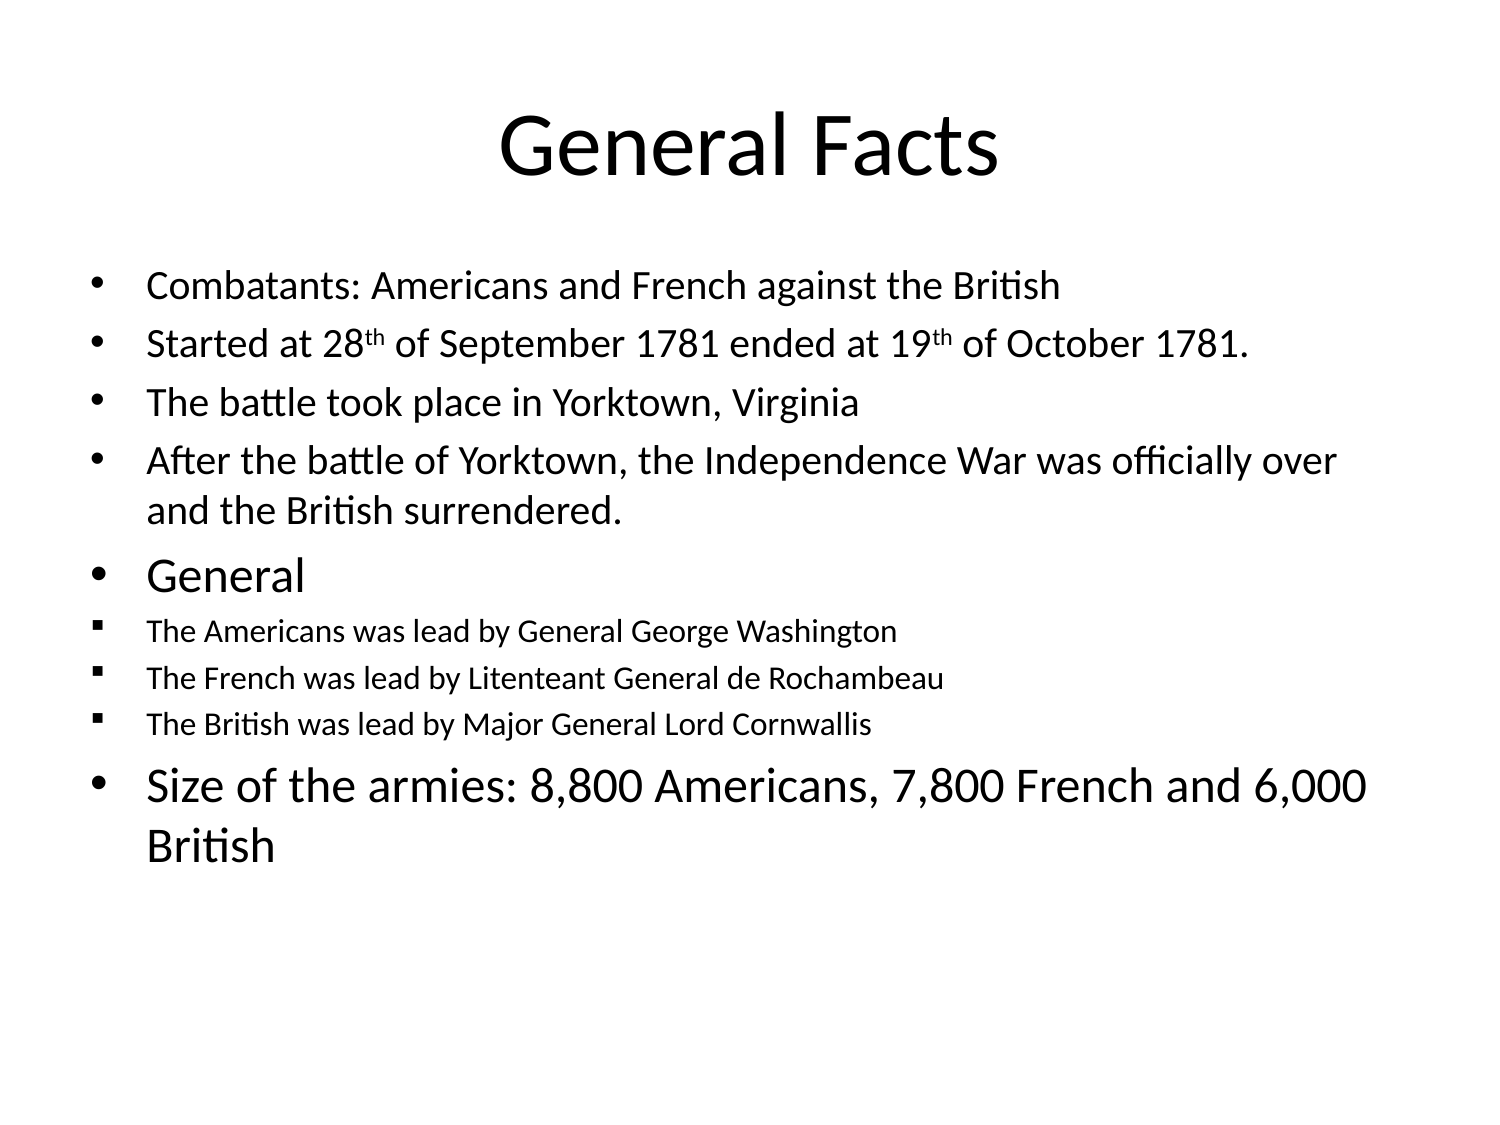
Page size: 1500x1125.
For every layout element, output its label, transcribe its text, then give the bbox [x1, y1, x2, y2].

title General Facts [75, 45, 1425, 233]
list Combatants: Americans and French against the British Started at 28th of September 1781 ended at 19th of October 1781. The battle took place in Yorktown, Virginia After the battle of Yorktown, the Independence War was officially over and the British surrendered. General The Americans was lead by General George Washington The French was lead by Litenteant General de Rochambeau The British was lead by Major General Lord Cornwallis Size of the armies: 8,800 Americans, 7,800 French and 6,000 British [75, 249, 1425, 993]
